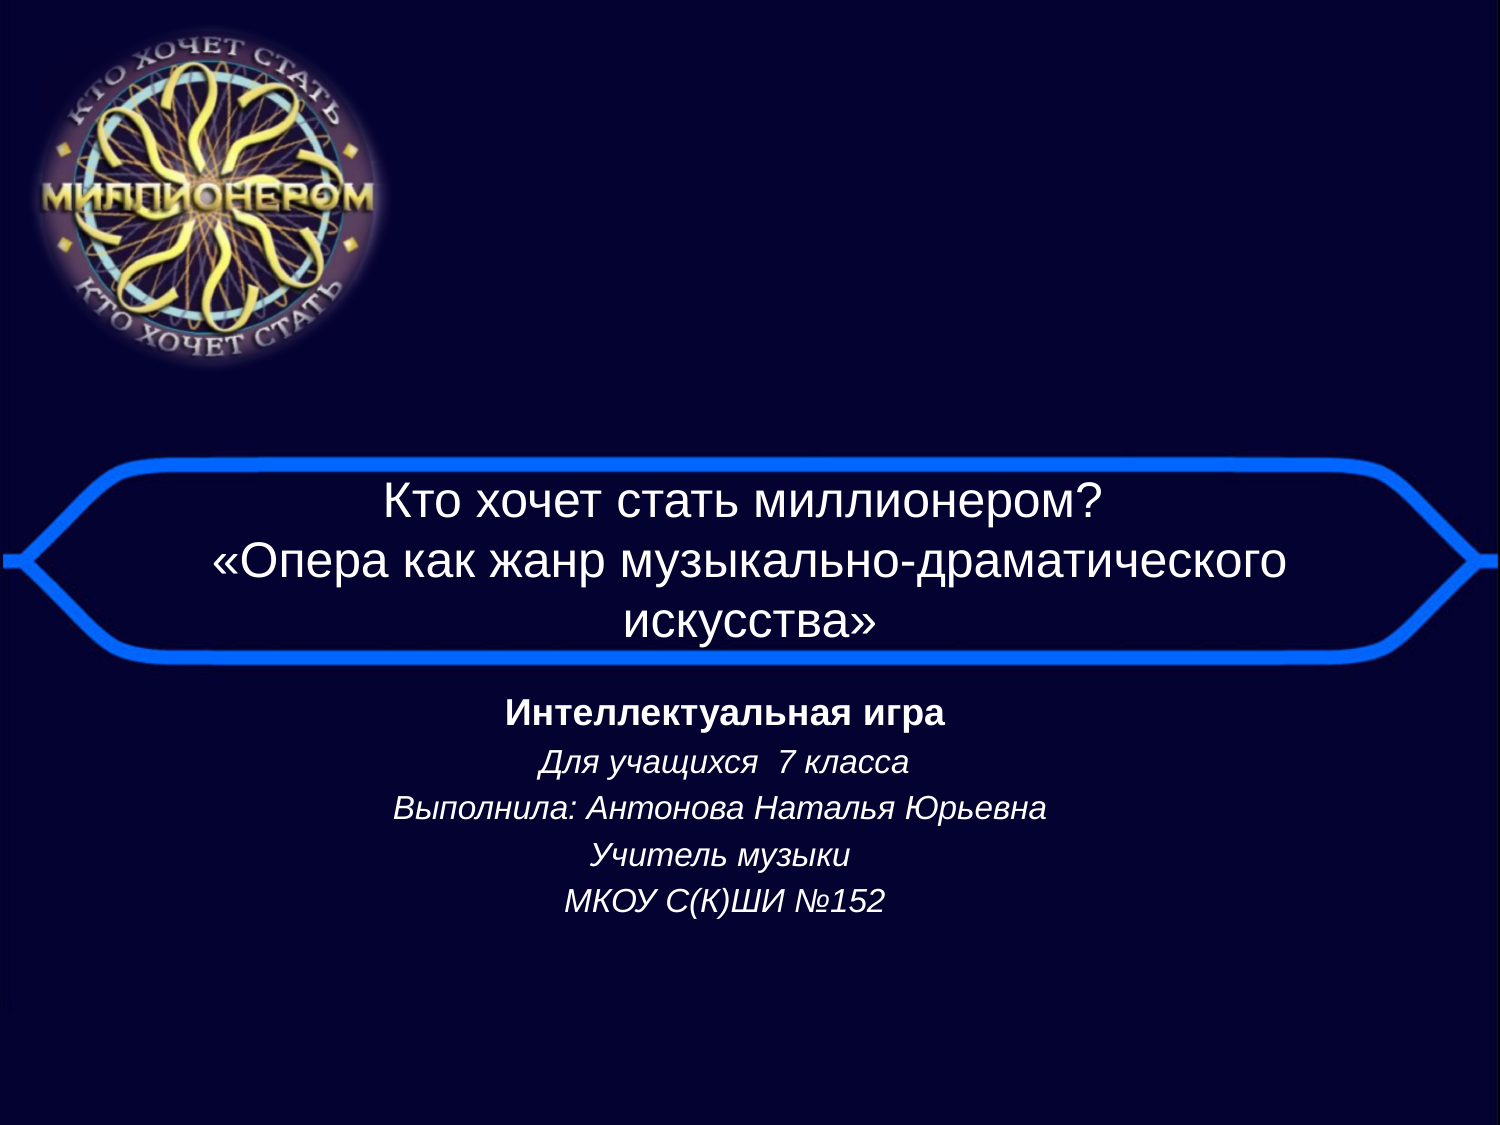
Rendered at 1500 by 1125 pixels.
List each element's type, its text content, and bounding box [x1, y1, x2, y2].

title Кто хочет стать миллионером? «Опера как жанр музыкально-драматического искусства» [112, 491, 1388, 624]
subtitle Интеллектуальная игра Для учащихся 7 класса Выполнила: Антонова Наталья Юрьевна Учитель музыки МКОУ С(К)ШИ №152 [62, 680, 1388, 1121]
picture [0, 0, 1500, 1125]
